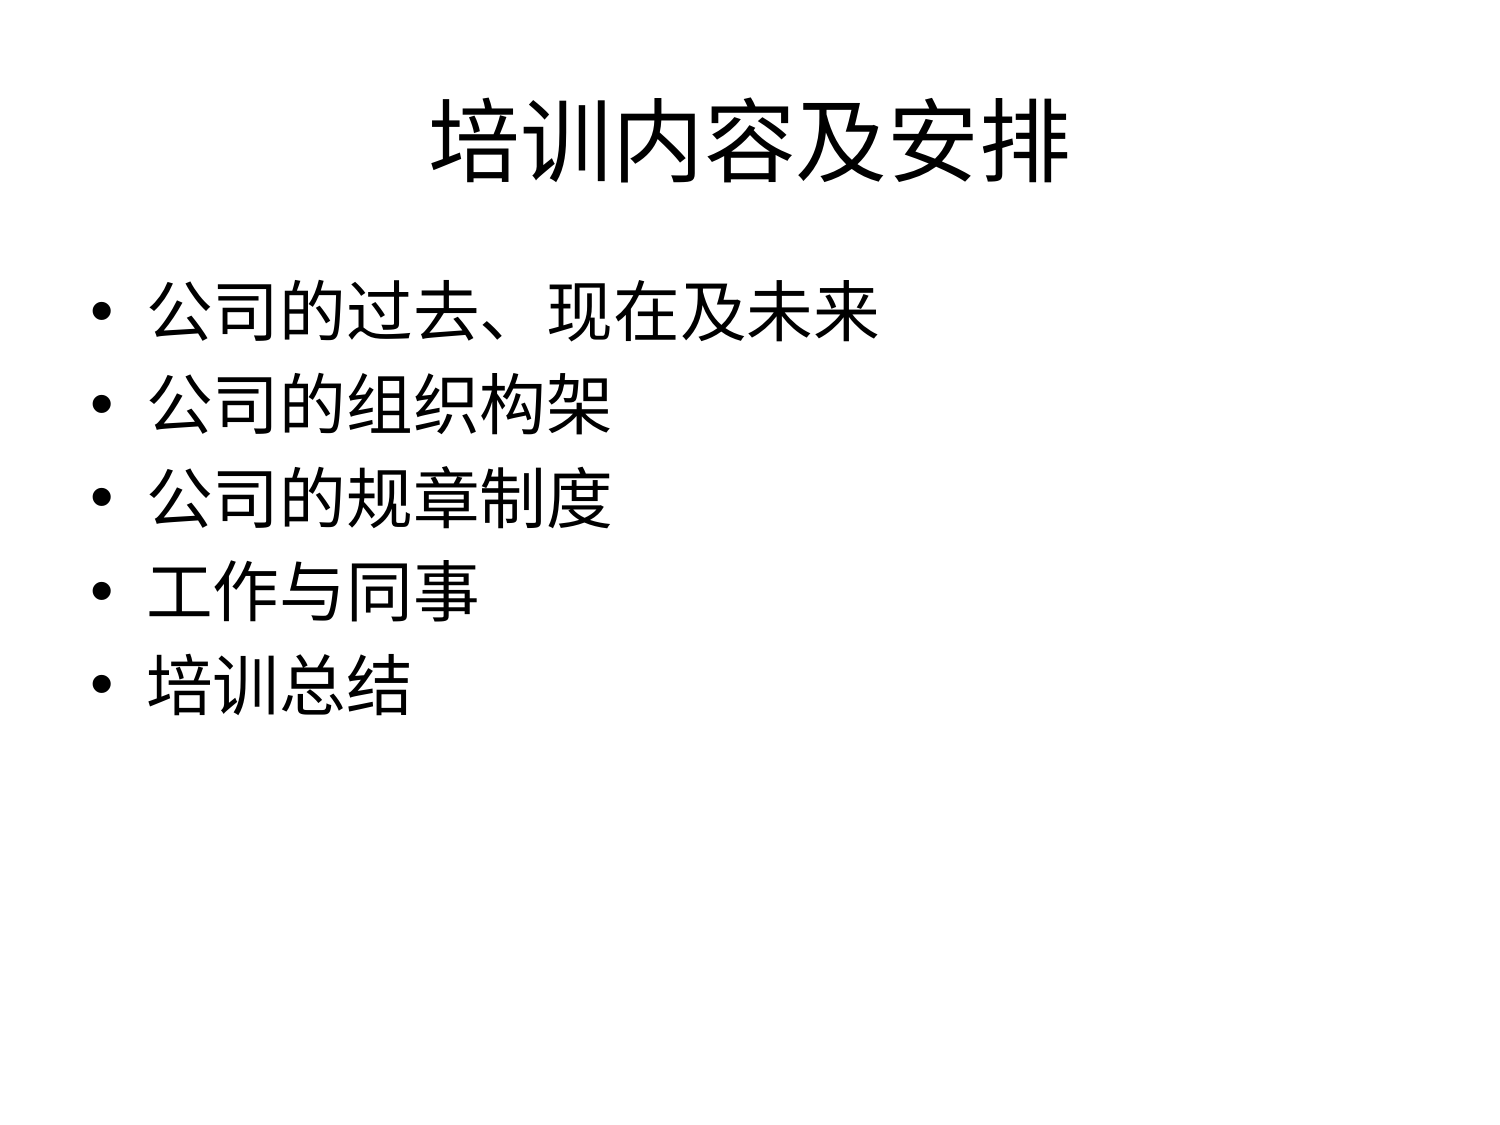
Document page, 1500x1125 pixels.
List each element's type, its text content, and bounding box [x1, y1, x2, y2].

list 公司的过去、现在及未来 公司的组织构架 公司的规章制度 工作与同事 培训总结 [75, 262, 1425, 1005]
title 培训内容及安排 [75, 45, 1425, 233]
